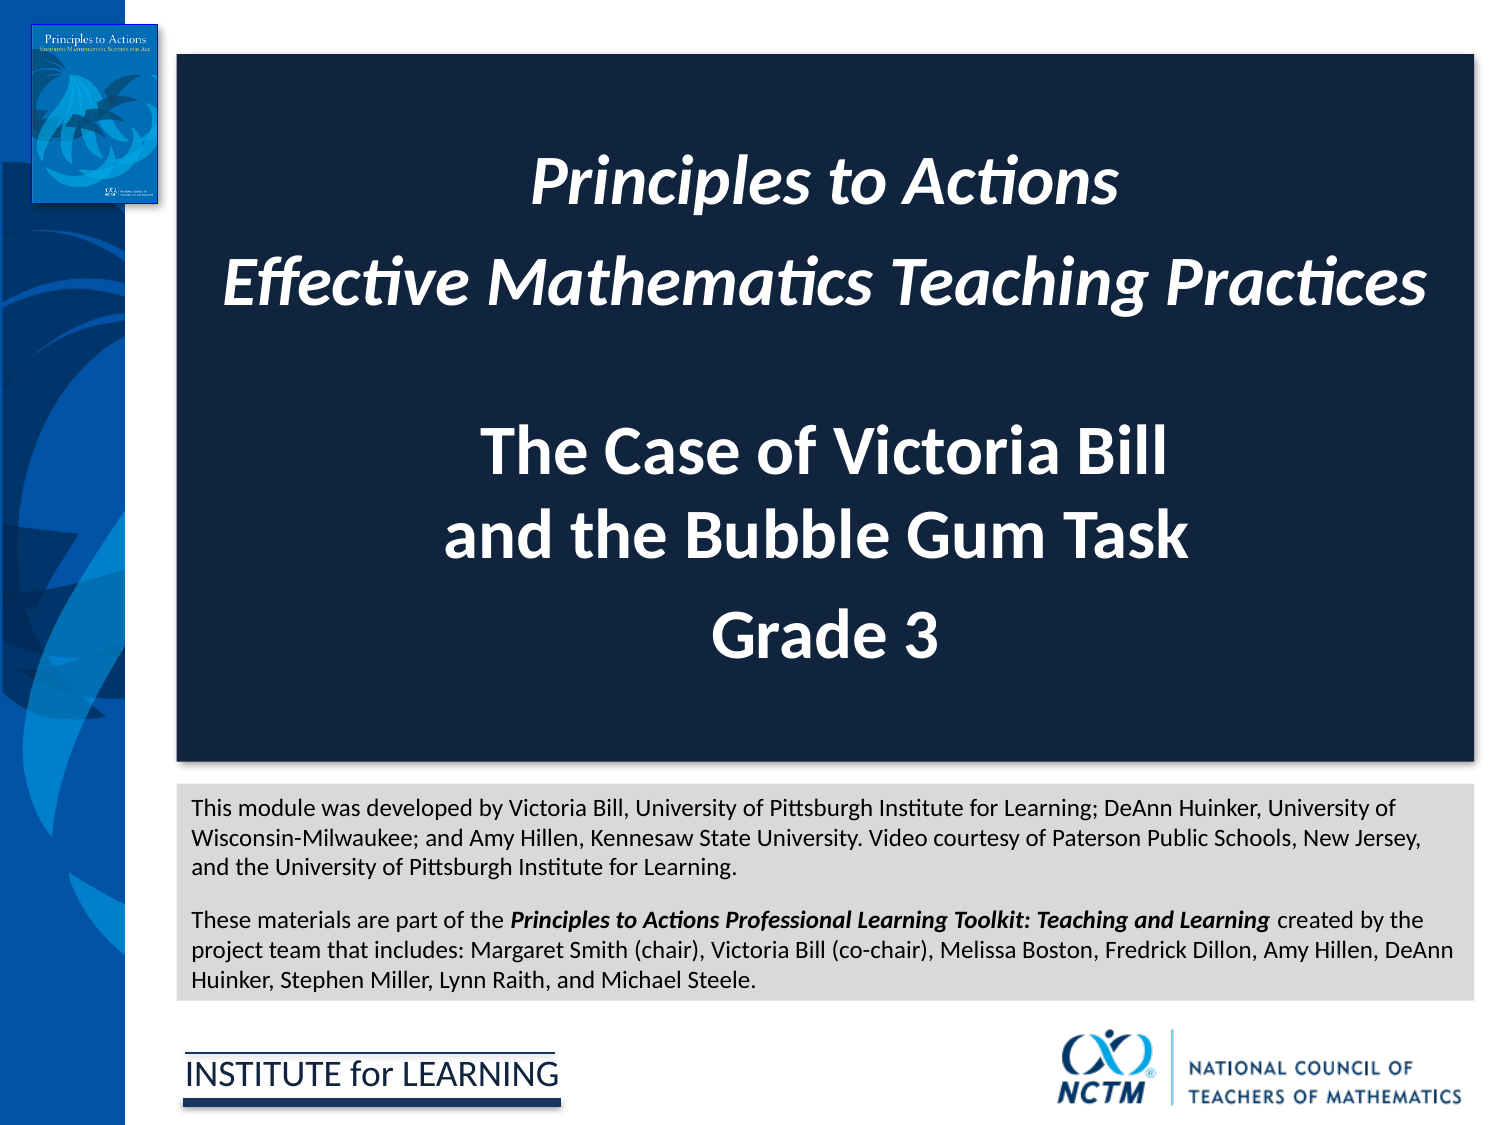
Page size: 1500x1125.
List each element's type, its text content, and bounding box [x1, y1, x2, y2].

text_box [167, 1041, 579, 1103]
picture [32, 25, 157, 203]
picture [1041, 1008, 1481, 1124]
picture [0, 0, 125, 1125]
text_box This module was developed by Victoria Bill, University of Pittsburgh Institute for Learning; DeAnn Huinker, University of Wisconsin-Milwaukee; and Amy Hillen, Kennesaw State University. Video courtesy of Paterson Public Schools, New Jersey, and the University of Pittsburgh Institute for Learning. These materials are part of the Principles to Actions Professional Learning Toolkit: Teaching and Learning created by the project team that includes: Margaret Smith (chair), Victoria Bill (co-chair), Melissa Boston, Fredrick Dillon, Amy Hillen, DeAnn Huinker, Stephen Miller, Lynn Raith, and Michael Steele. [176, 783, 1475, 1001]
text_box Principles to Actions Effective Mathematics Teaching Practices The Case of Victoria Bill and the Bubble Gum Task Grade 3 [176, 54, 1475, 762]
